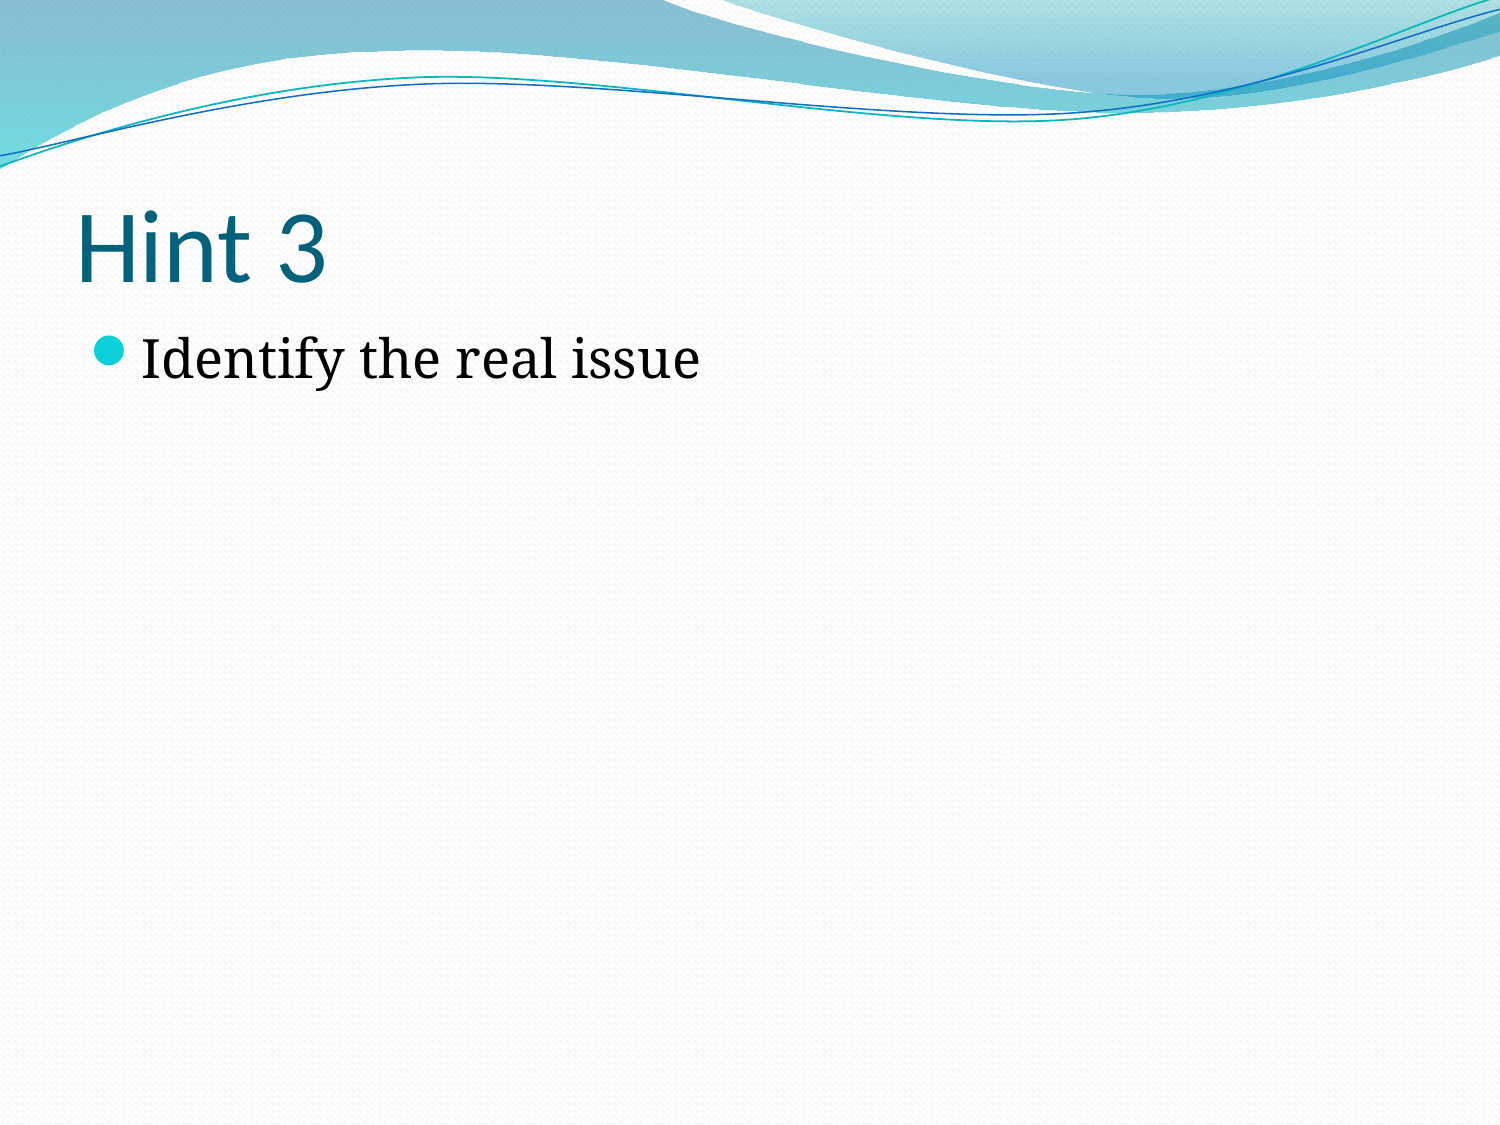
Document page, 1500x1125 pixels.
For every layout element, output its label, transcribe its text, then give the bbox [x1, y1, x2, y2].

list Identify the real issue [75, 317, 1425, 1038]
title Hint 3 [75, 115, 1425, 303]
